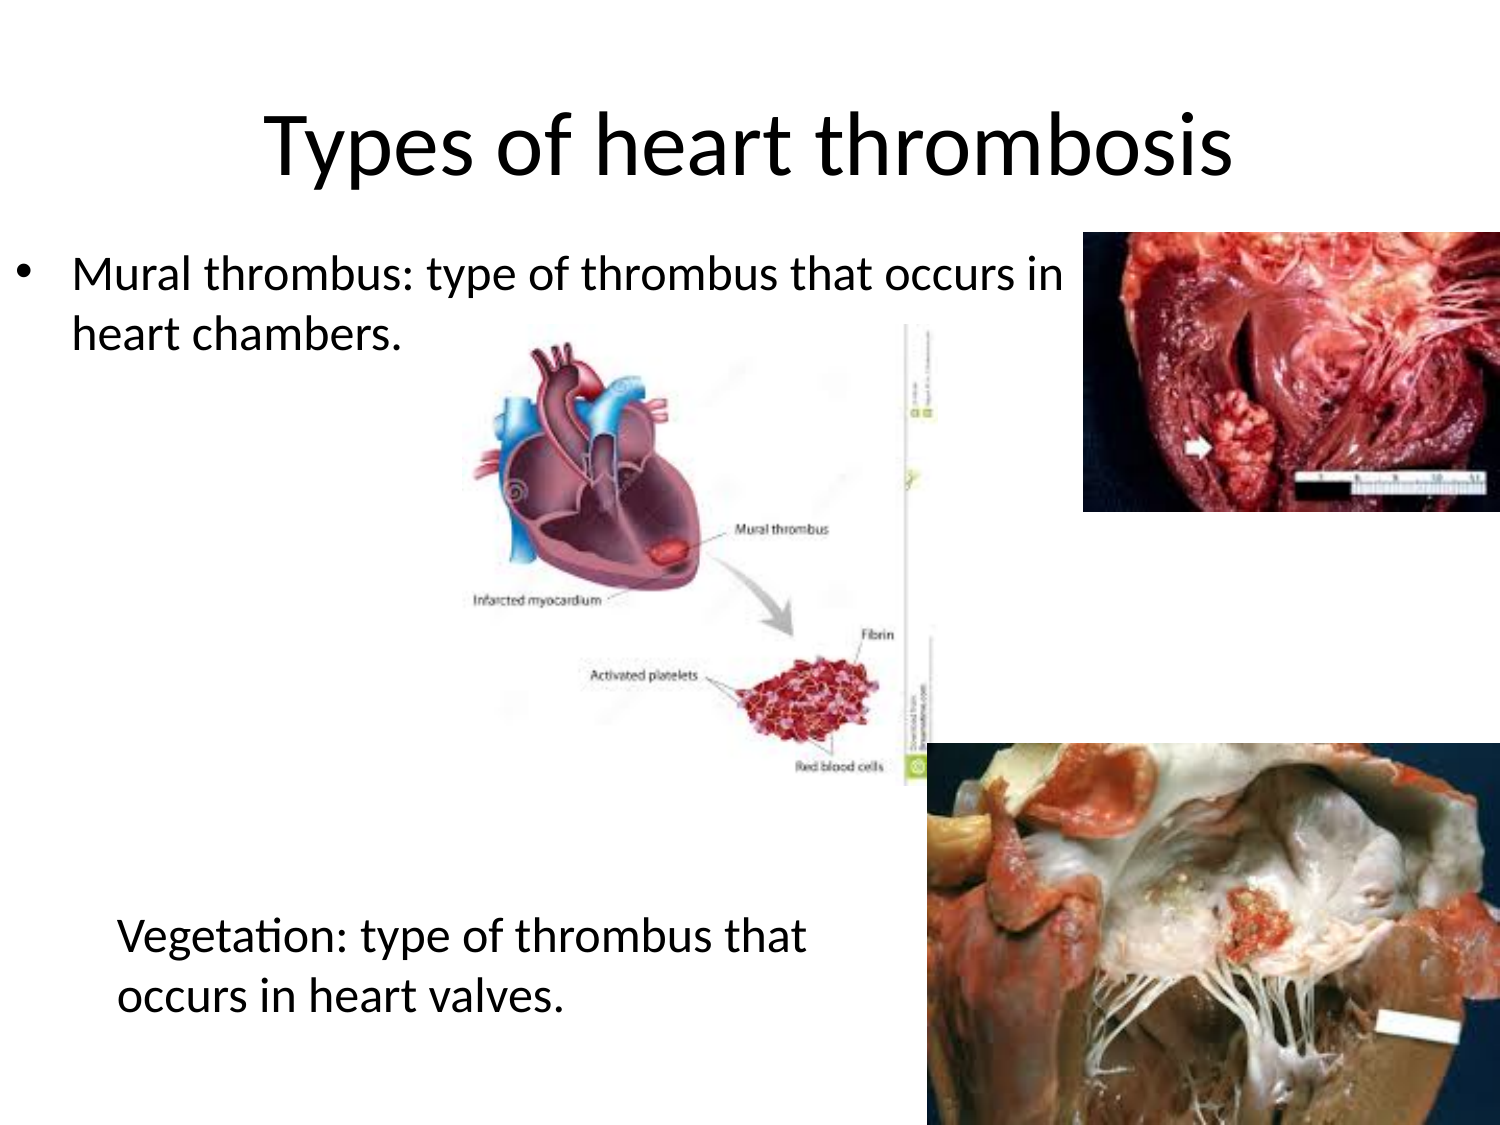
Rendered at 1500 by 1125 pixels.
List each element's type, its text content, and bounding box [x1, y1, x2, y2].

title Types of heart thrombosis [75, 45, 1425, 232]
list Mural thrombus: type of thrombus that occurs in heart chambers. [0, 232, 1084, 975]
picture [462, 324, 1500, 1125]
picture [1082, 232, 1500, 512]
text_box Vegetation: type of thrombus that occurs in heart valves. [102, 894, 852, 1030]
